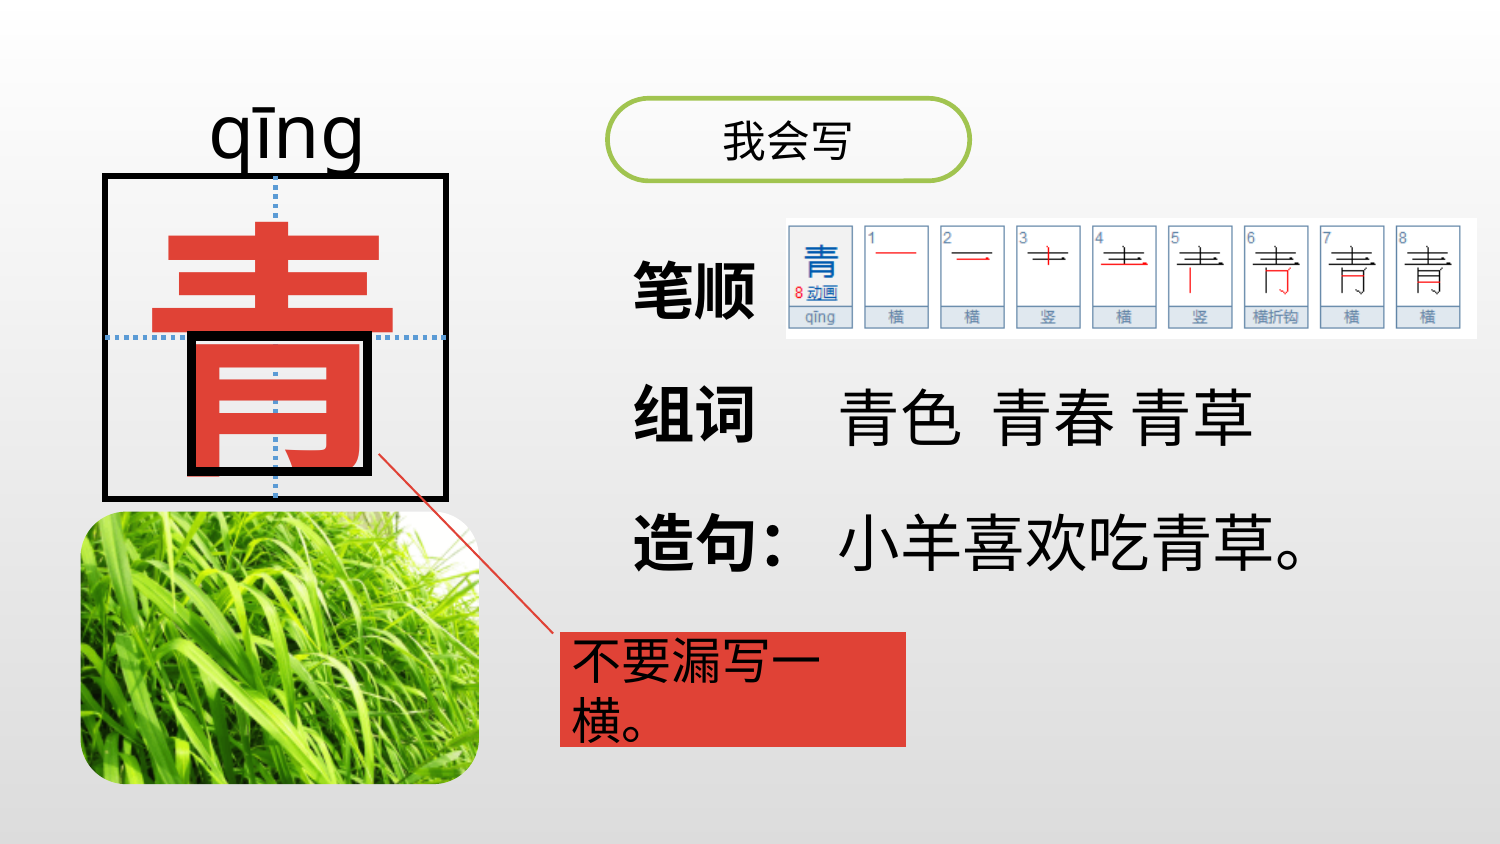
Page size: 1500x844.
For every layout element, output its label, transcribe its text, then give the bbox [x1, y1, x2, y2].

text_box qīng [197, 77, 409, 175]
text_box 小羊喜欢吃青草。 [826, 498, 1437, 585]
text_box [105, 175, 447, 499]
picture [786, 218, 1477, 339]
text_box 青 [126, 499, 431, 511]
text_box 造句： [621, 498, 826, 585]
text_box 组词 [621, 369, 777, 456]
text_box 青色 青春 青草 [826, 373, 1437, 460]
text_box 不要漏写一横。 [421, 499, 436, 511]
text_box 笔顺 [621, 246, 777, 333]
text_box 青 [425, 175, 538, 512]
picture [80, 511, 479, 785]
text_box 我会写 [606, 97, 971, 182]
text_box 不要漏写一横。 [479, 555, 554, 635]
text_box 不要漏写一横。 [560, 632, 906, 747]
